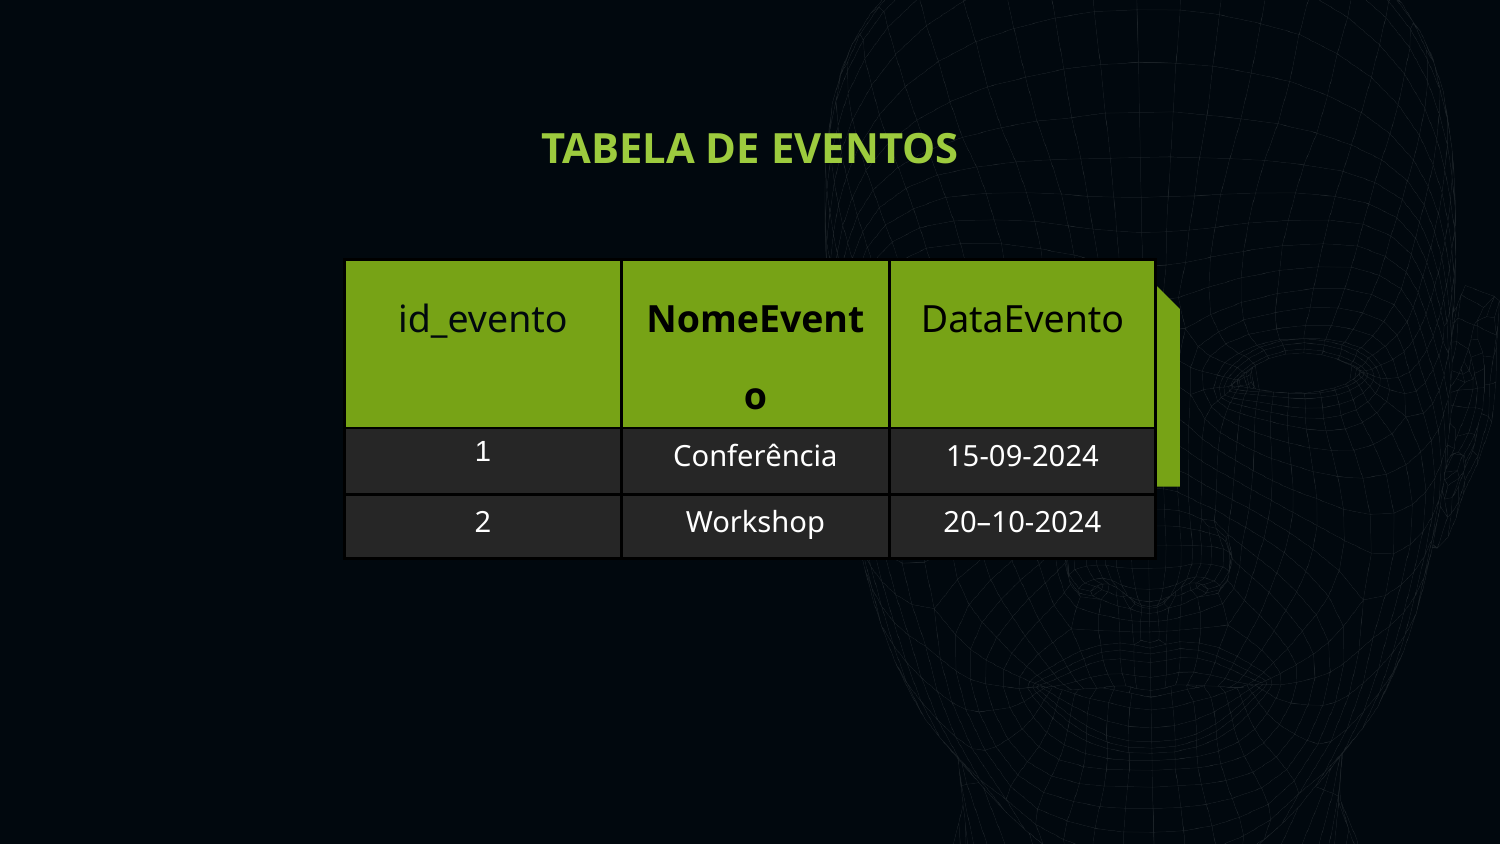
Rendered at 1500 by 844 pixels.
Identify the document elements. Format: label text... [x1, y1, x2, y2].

text_box TABELA DE EVENTOS [207, 106, 1293, 187]
table_cell 15-09-2024 [891, 429, 1154, 493]
table_cell 1 [346, 429, 620, 493]
table_cell 20–10-2024 [891, 496, 1154, 557]
table_header id_evento [346, 261, 620, 427]
table_header DataEvento [891, 261, 1154, 427]
table_cell Workshop [623, 496, 888, 557]
table_cell 2 [346, 496, 620, 557]
table_cell Conferência [623, 429, 888, 493]
table_header NomeEvento [623, 261, 888, 427]
text_box [1157, 286, 1180, 487]
